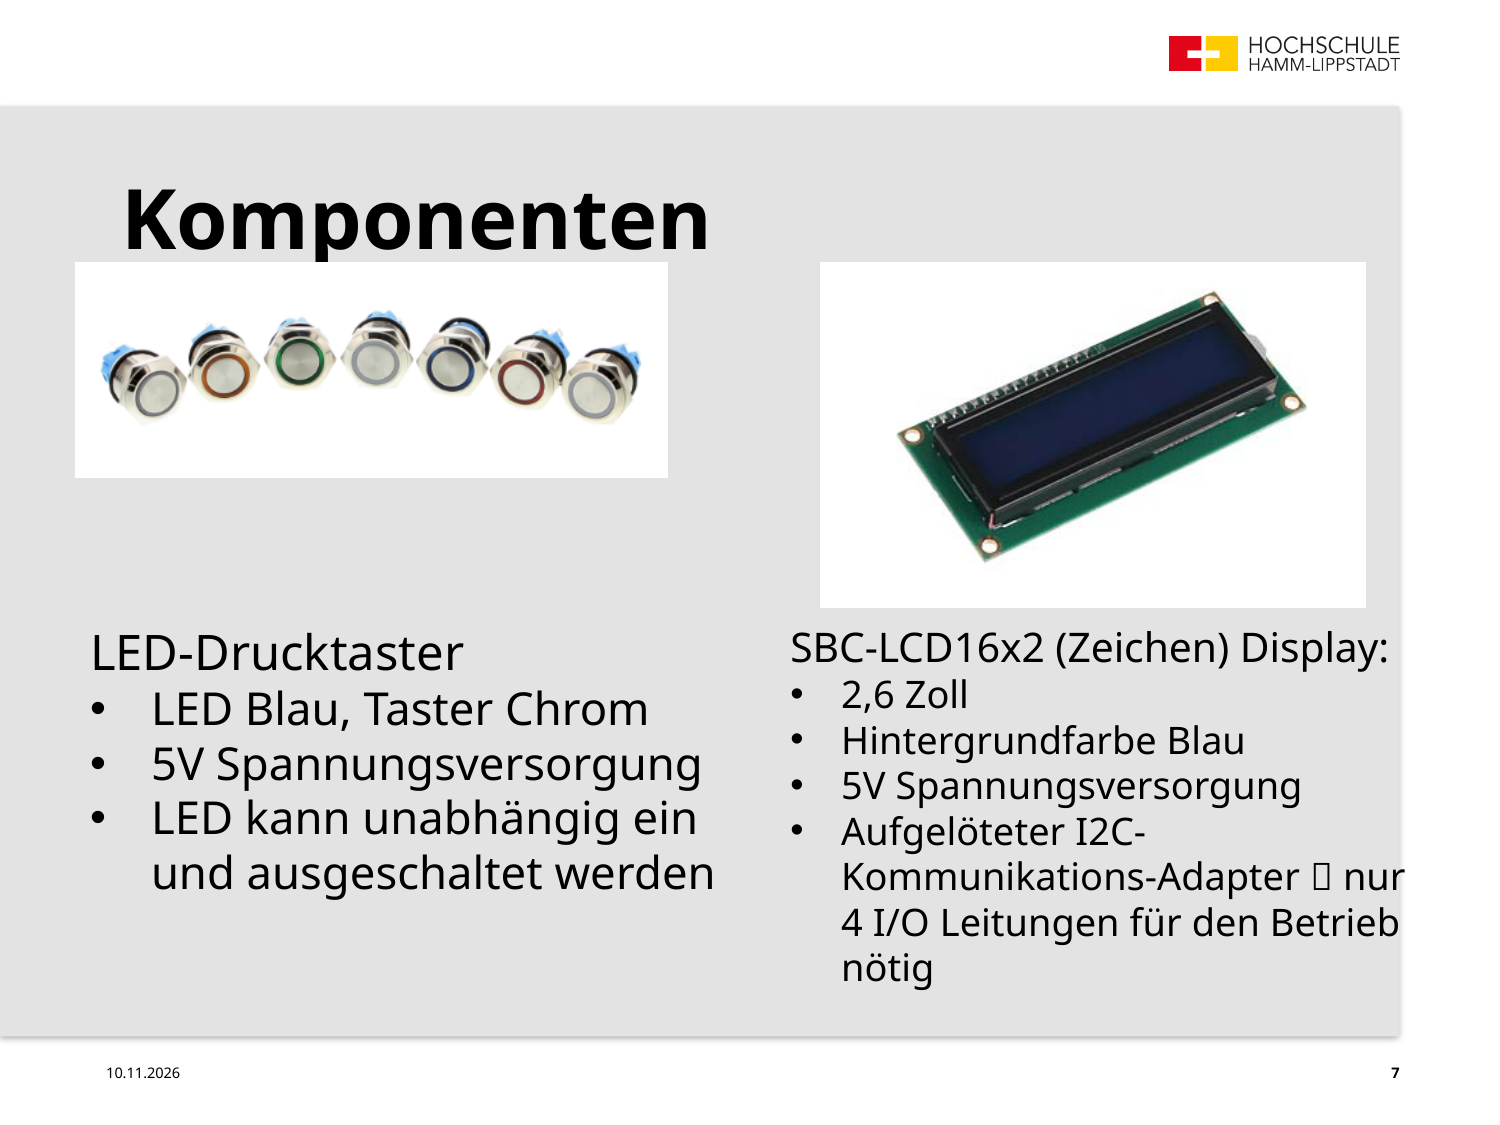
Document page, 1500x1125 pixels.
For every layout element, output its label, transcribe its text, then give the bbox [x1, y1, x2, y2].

list LED-Drucktaster LED Blau, Taster Chrom 5V Spannungsversorgung LED kann unabhängig ein und ausgeschaltet werden [75, 614, 738, 1005]
picture [820, 262, 1366, 609]
picture [74, 262, 669, 478]
picture [1169, 36, 1400, 71]
title Komponenten [106, 122, 1366, 310]
list SBC-LCD16x2 (Zeichen) Display: 2,6 Zoll Hintergrundfarbe Blau 5V Spannungsversorgung Aufgelöteter I2C-Kommunikations-Adapter  nur 4 I/O Leitungen für den Betrieb nötig [775, 614, 1425, 1005]
slide_number 7 [1049, 1065, 1400, 1084]
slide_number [106, 1065, 457, 1084]
